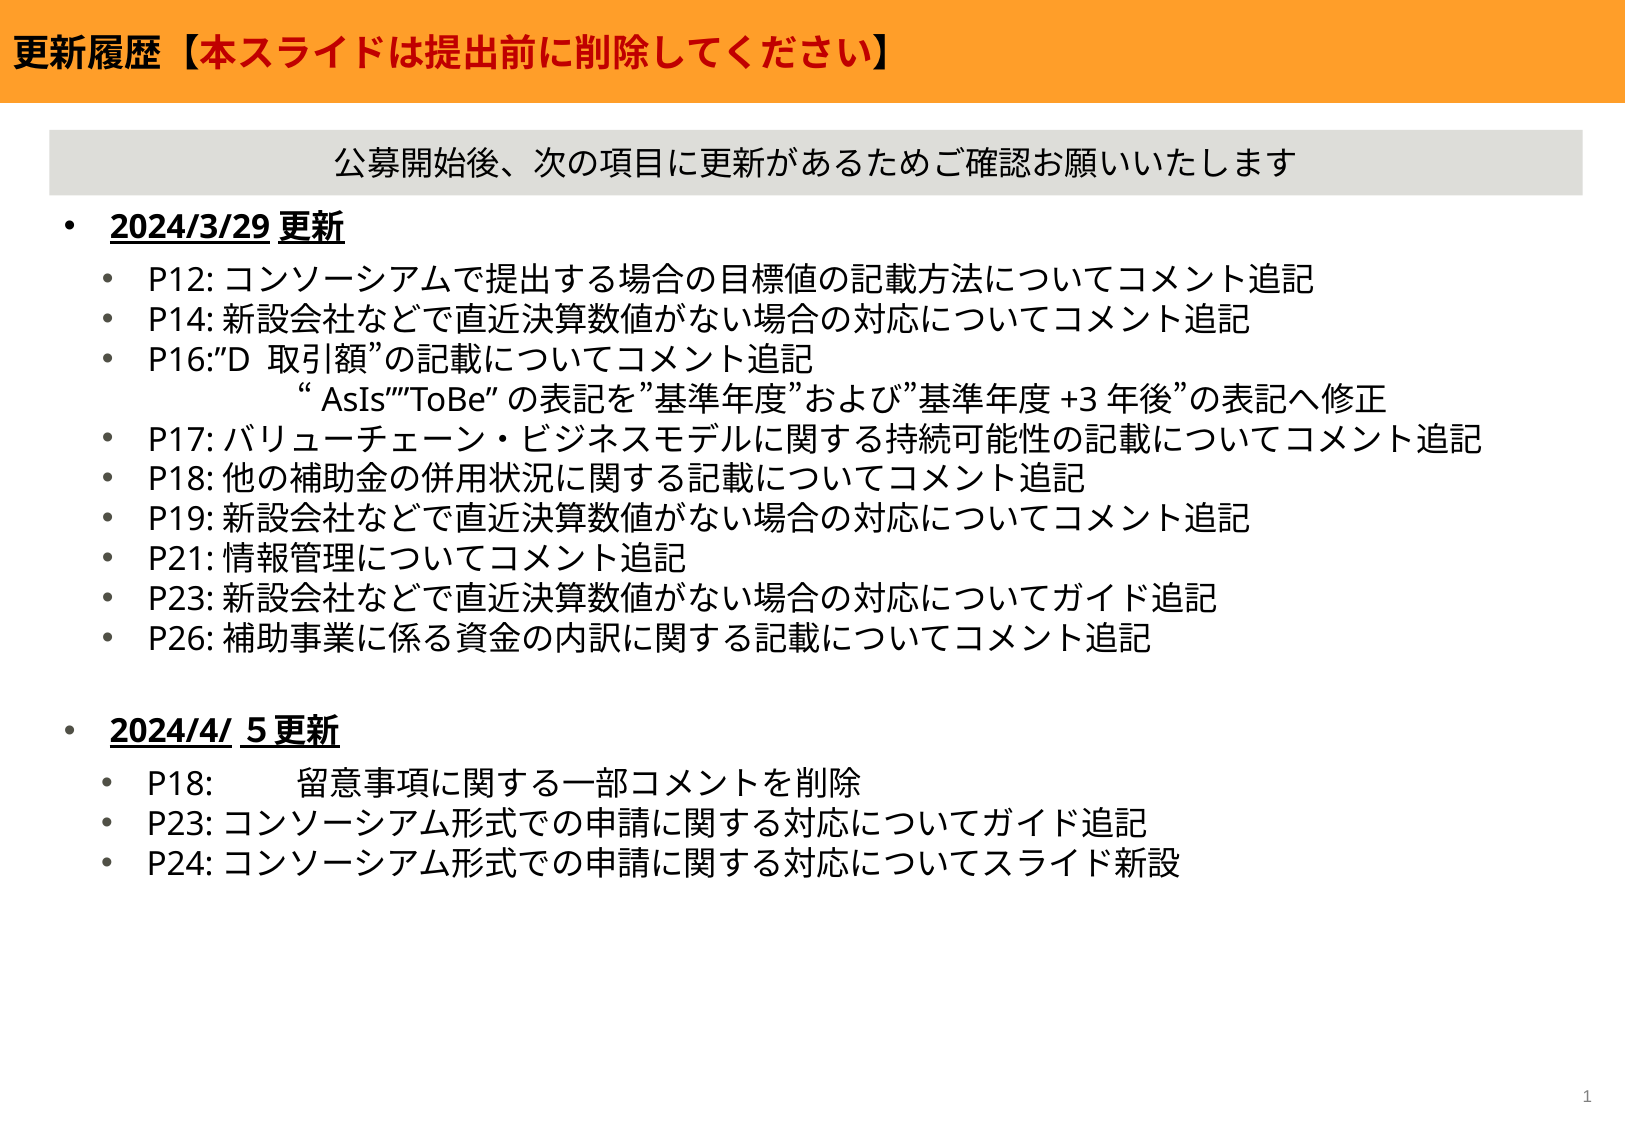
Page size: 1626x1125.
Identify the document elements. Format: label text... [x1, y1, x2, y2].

text_box 更新履歴【本スライドは提出前に削除してください】 [0, 0, 1625, 104]
text_box 2024/3/29更新 P12:コンソーシアムで提出する場合の目標値の記載方法についてコメント追記 P14:新設会社などで直近決算数値がない場合の対応についてコメント追記 P16:”D 取引額”の記載についてコメント追記 “AsIs””ToBe”の表記を”基準年度”および”基準年度+3年後”の表記へ修正 P17:バリューチェーン・ビジネスモデルに関する持続可能性の記載についてコメント追記 P18:他の補助金の併用状況に関する記載についてコメント追記 P19:新設会社などで直近決算数値がない場合の対応についてコメント追記 P21:情報管理についてコメント追記 P23:新設会社などで直近決算数値がない場合の対応についてガイド追記 P26:補助事業に係る資金の内訳に関する記載についてコメント追記 2024/4/５更新 P18: 留意事項に関する一部コメントを削除 P23:コンソーシアム形式での申請に関する対応についてガイド追記 P24:コンソーシアム形式での申請に関する対応についてスライド新設 [49, 198, 1583, 1046]
text_box 公募開始後、次の項目に更新があるためご確認お願いいたします [48, 129, 1584, 196]
